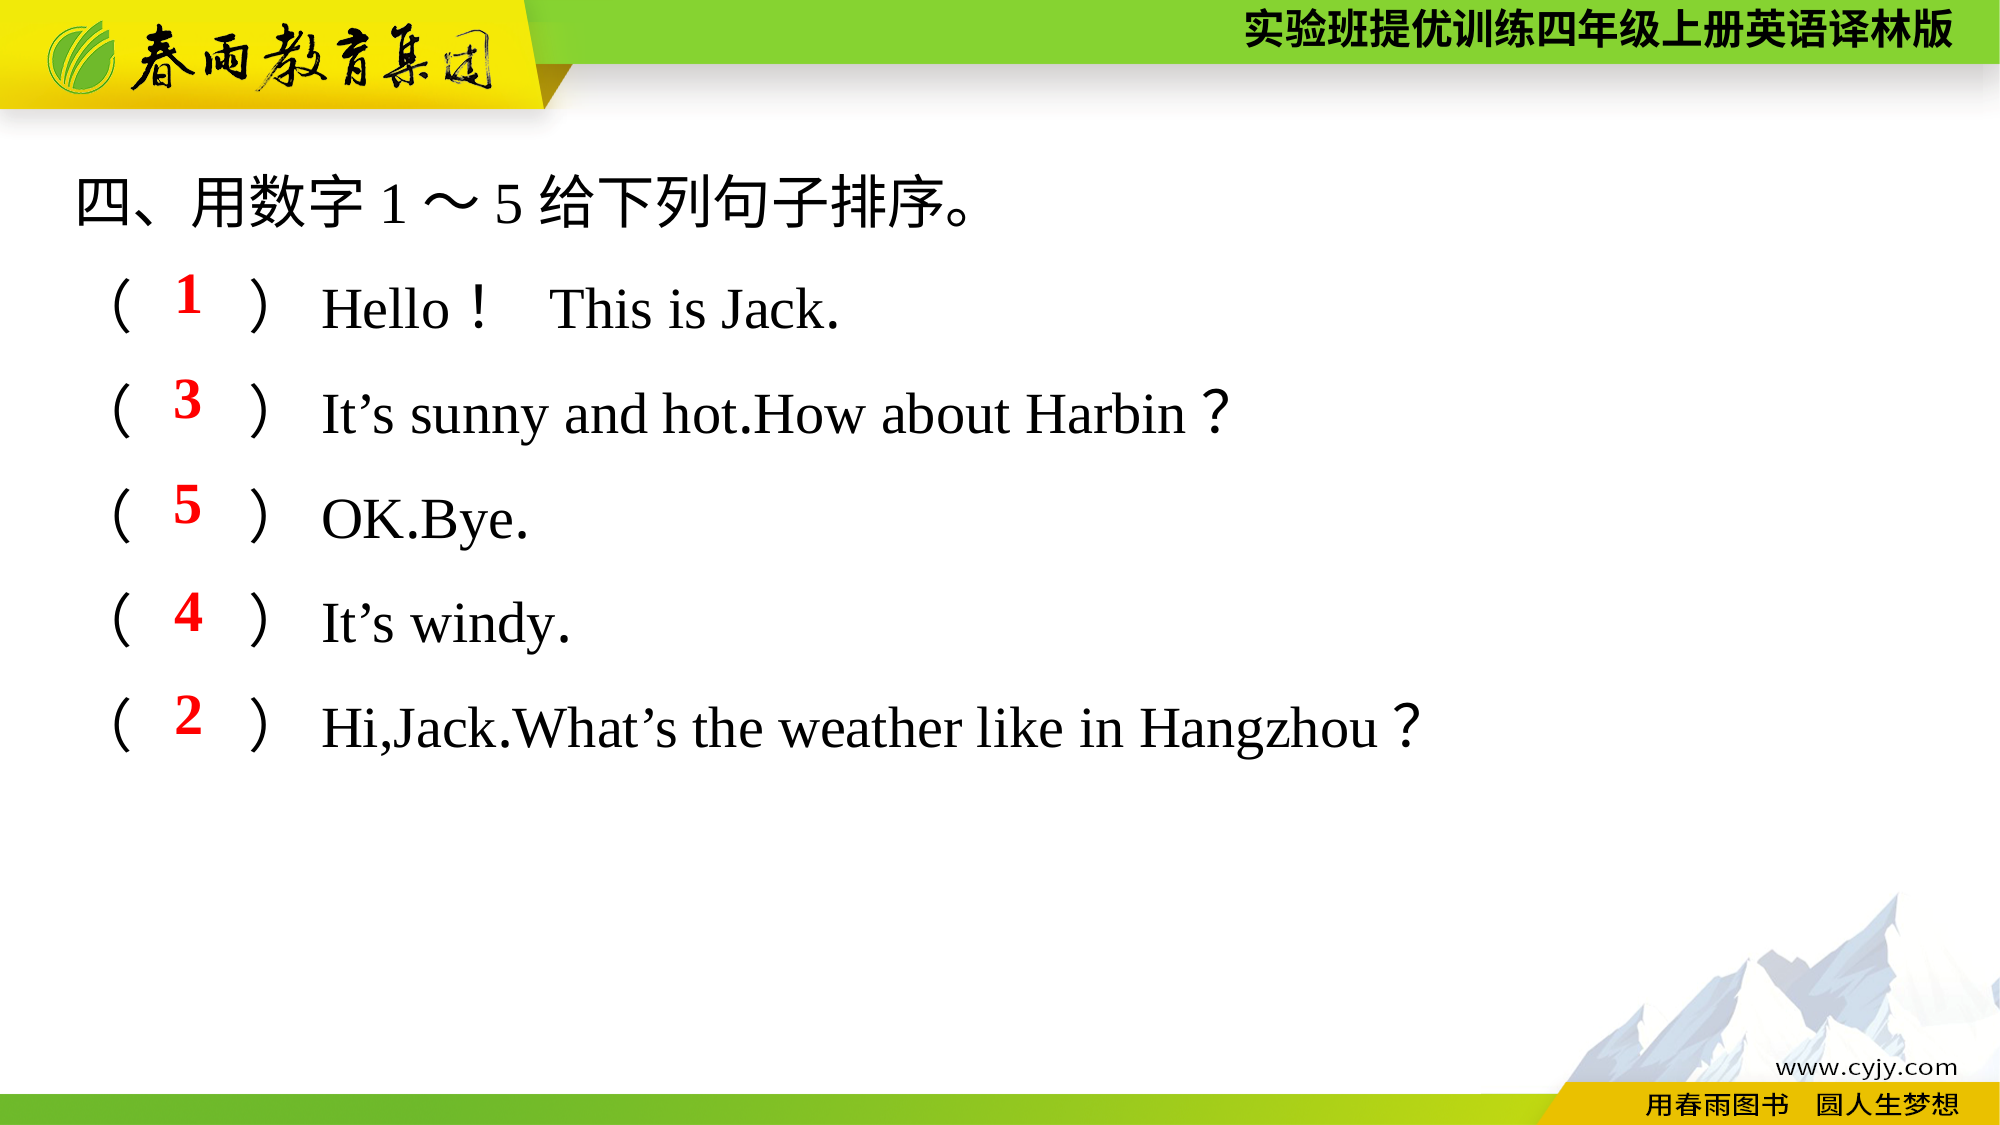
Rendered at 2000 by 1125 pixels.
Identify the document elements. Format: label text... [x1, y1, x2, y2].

text_box 1 [160, 248, 219, 333]
text_box 2 [160, 668, 219, 754]
text_box 3 [158, 352, 218, 438]
text_box 4 [160, 566, 219, 651]
picture [0, 0, 2000, 1125]
list 四、用数字1～5给下列句子排序。 （ ）Hello！ This is Jack. （ ）It’s sunny and hot.How about Harbin？ （ ）OK.Bye. （ ）It’s windy. （ ）Hi,Jack.What’s the weather like in Hangzhou？ [59, 122, 1944, 774]
text_box 5 [158, 457, 218, 543]
